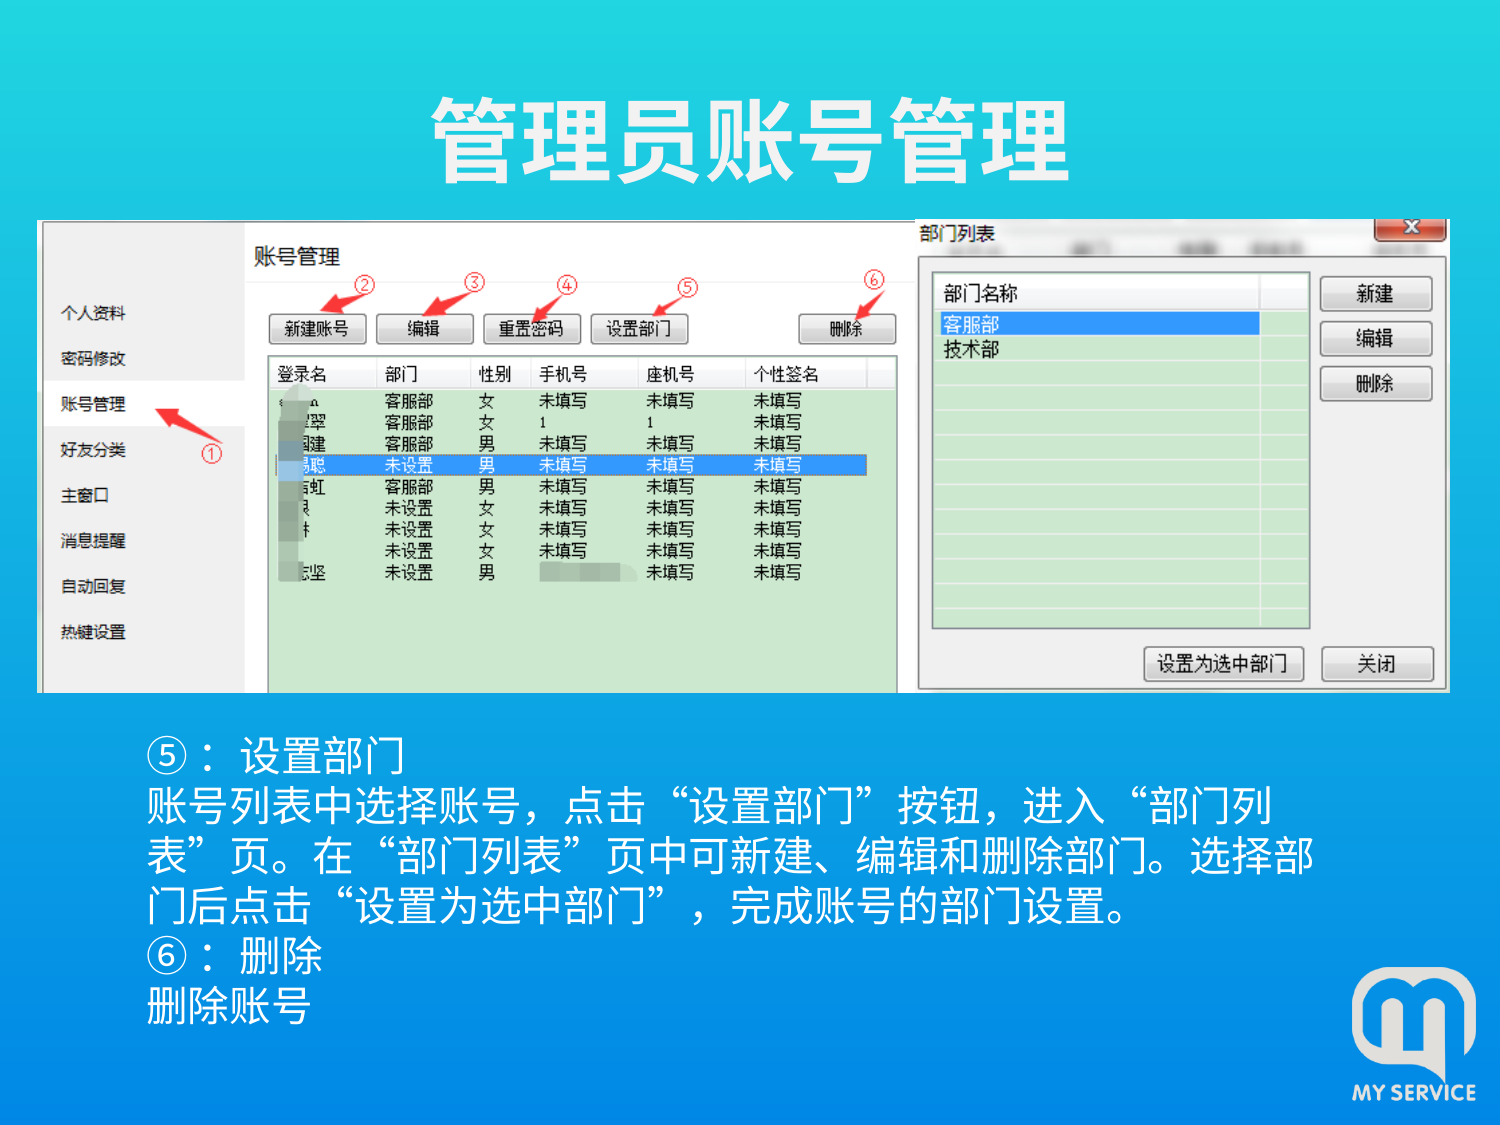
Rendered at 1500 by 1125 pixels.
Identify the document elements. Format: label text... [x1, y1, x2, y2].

title 管理员账号管理 [75, 45, 1425, 218]
text_box ⑤：设置部门 账号列表中选择账号，点击“设置部门”按钮，进入“部门列表”页。在“部门列表”页中可新建、编辑和删除部门。选择部门后点击“设置为选中部门”，完成账号的部门设置。 ⑥：删除 删除账号 [131, 722, 1340, 1037]
picture [0, 219, 1500, 692]
picture [1352, 967, 1476, 1107]
